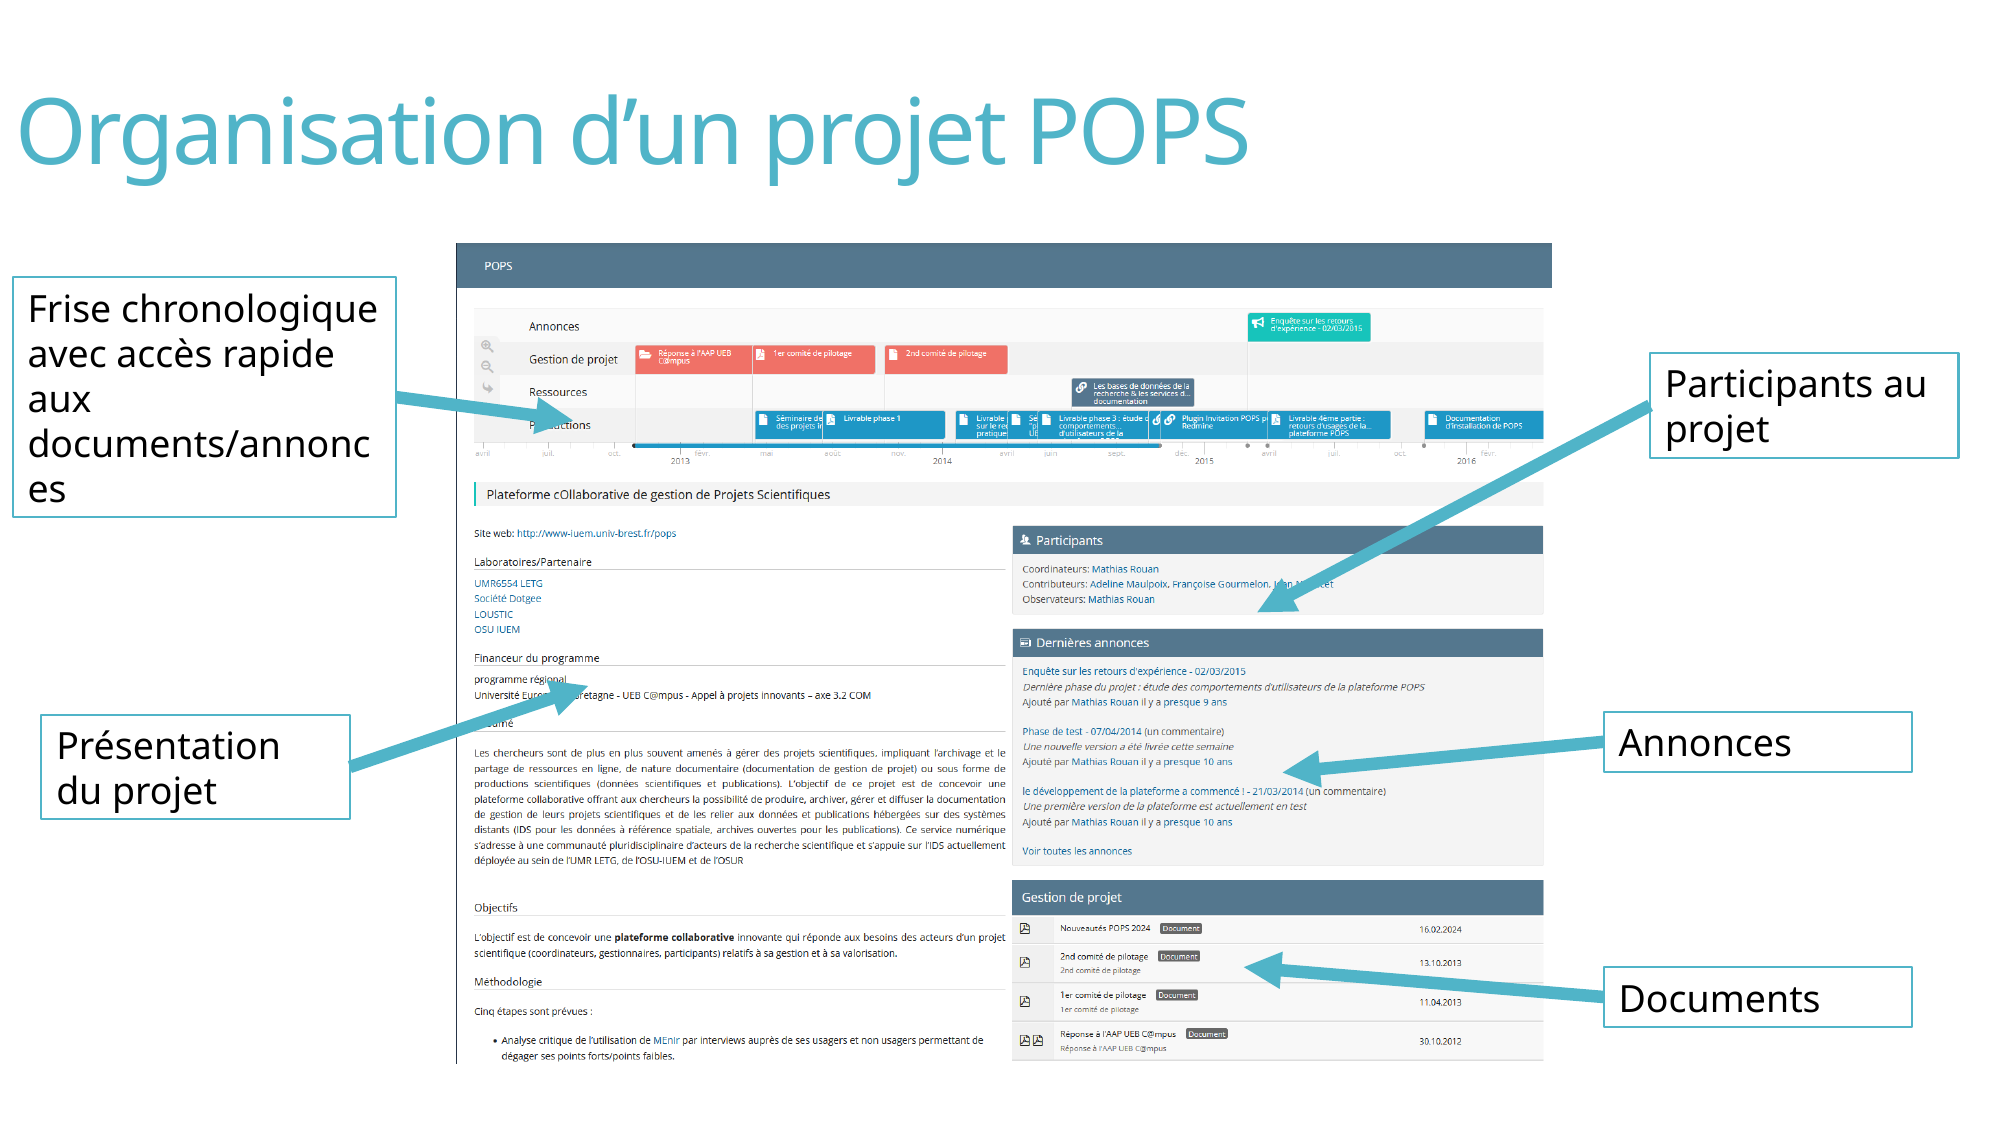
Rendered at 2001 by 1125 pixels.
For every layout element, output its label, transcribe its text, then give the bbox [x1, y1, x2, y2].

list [456, 242, 1552, 1064]
text_box Frise chronologique avec accès rapide aux documents/annonces [12, 276, 397, 518]
text_box Présentation du projet [40, 714, 351, 820]
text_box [1243, 966, 1604, 998]
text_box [1282, 741, 1604, 773]
text_box Annonces [1603, 711, 1913, 773]
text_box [1256, 405, 1651, 613]
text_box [349, 685, 589, 768]
text_box Participants au projet [1649, 352, 1960, 459]
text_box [395, 352, 574, 421]
title Organisation d’un projet POPS [0, 0, 1768, 273]
text_box Documents [1603, 966, 1913, 1028]
